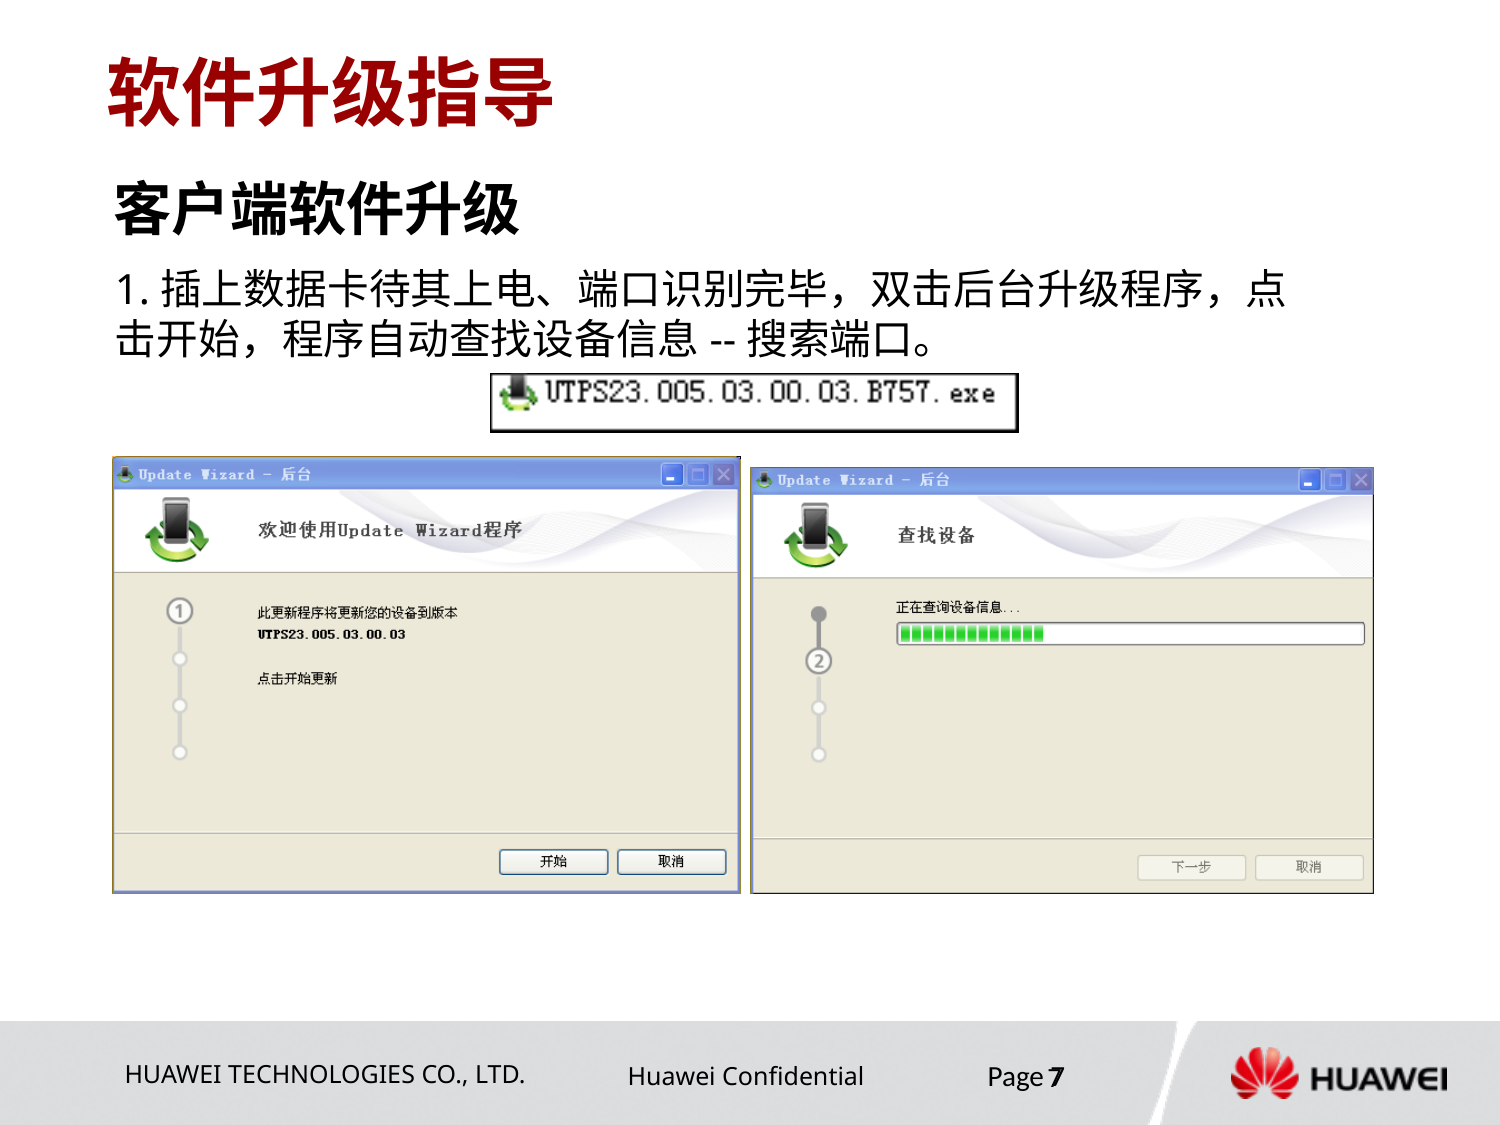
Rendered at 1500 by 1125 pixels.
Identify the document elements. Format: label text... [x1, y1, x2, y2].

picture [0, 1021, 1500, 1125]
picture [749, 467, 1375, 894]
slide_number Page 7 [972, 1050, 1147, 1125]
text_box 软件升级指导 [93, 19, 1365, 163]
list 客户端软件升级 [100, 163, 550, 255]
picture [111, 455, 741, 894]
text_box 1.插上数据卡待其上电、端口识别完毕，双击后台升级程序，点击开始，程序自动查找设备信息--搜索端口。 [100, 255, 1317, 371]
picture [489, 373, 1020, 433]
